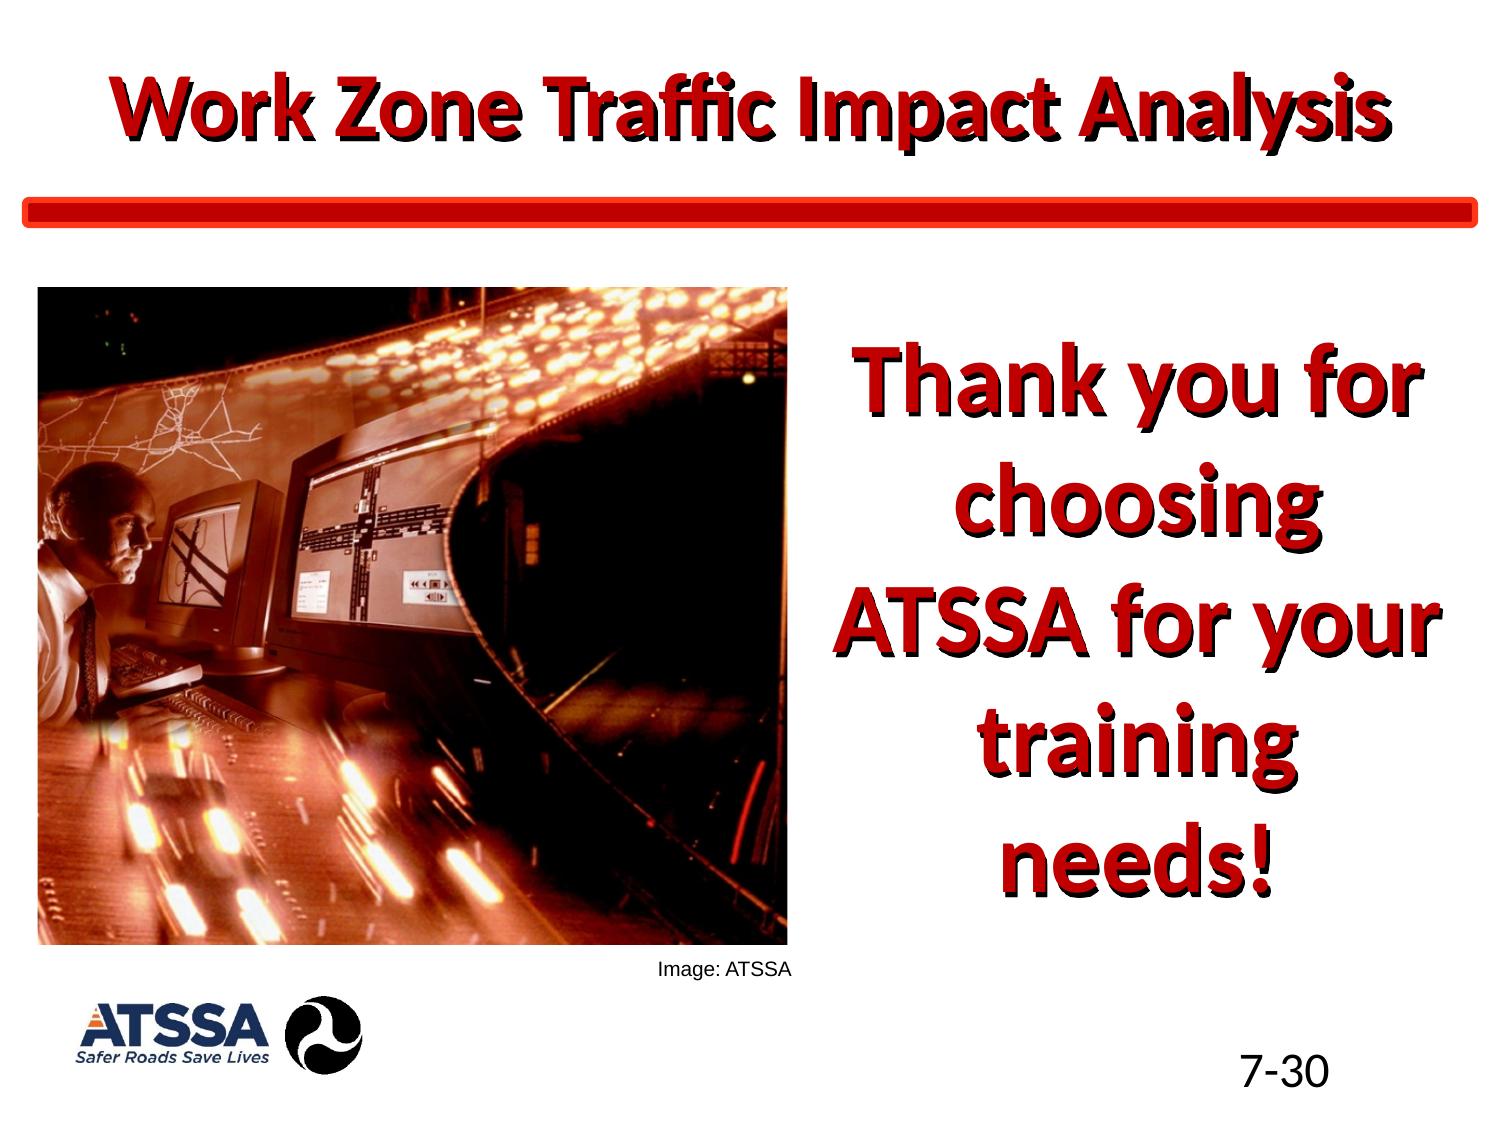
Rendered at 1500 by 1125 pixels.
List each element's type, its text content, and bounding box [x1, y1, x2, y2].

picture [75, 1003, 269, 1063]
text_box Work Zone Traffic Impact Analysis [0, 0, 1500, 200]
picture [276, 989, 370, 1077]
text_box Image: ATSSA [642, 948, 813, 989]
title Thank you for choosing ATSSA for your training needs! [812, 437, 1463, 788]
picture [37, 287, 788, 945]
